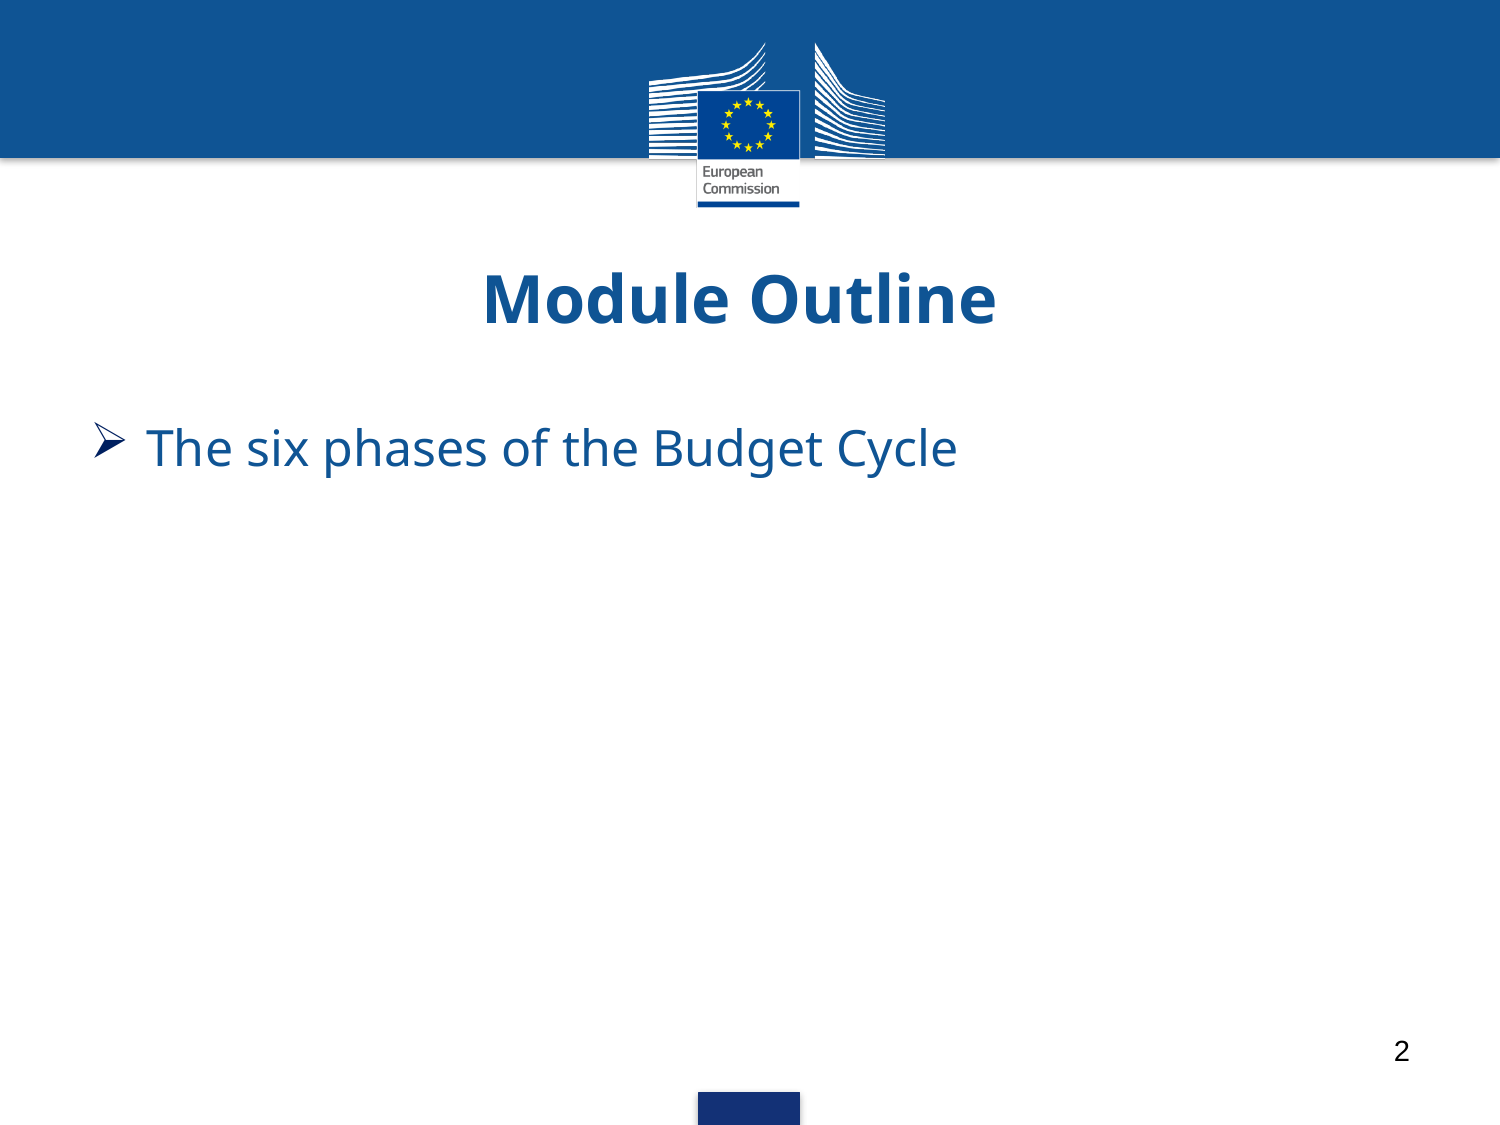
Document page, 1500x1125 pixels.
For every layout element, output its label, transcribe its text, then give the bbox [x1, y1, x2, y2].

slide_number 2 [1074, 1024, 1426, 1103]
title Module Outline [64, 219, 1416, 374]
list The six phases of the Budget Cycle [74, 408, 1426, 988]
picture [649, 42, 885, 208]
